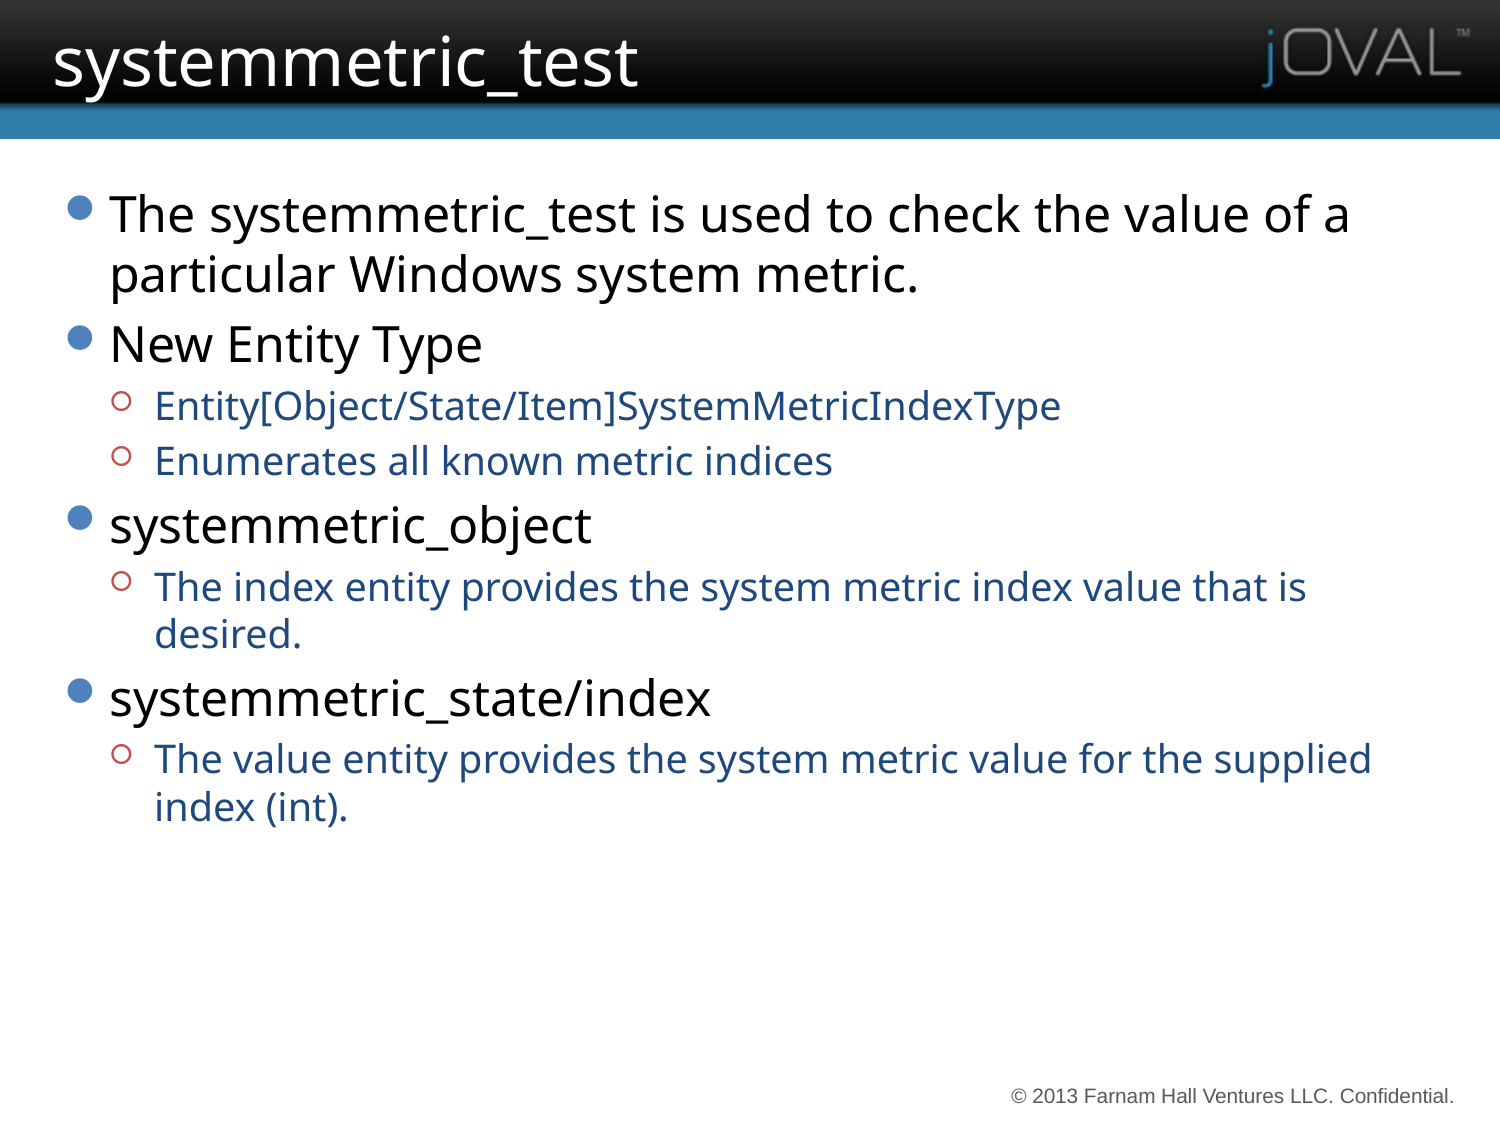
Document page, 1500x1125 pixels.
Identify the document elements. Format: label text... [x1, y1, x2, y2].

footer © 2013 Farnam Hall Ventures LLC. Confidential. [75, 1074, 1475, 1113]
picture [0, 0, 1500, 139]
list The systemmetric_test is used to check the value of a particular Windows system metric. New Entity Type Entity[Object/State/Item]SystemMetricIndexType Enumerates all known metric indices systemmetric_object The index entity provides the system metric index value that is desired. systemmetric_state/index The value entity provides the system metric value for the supplied index (int). [49, 175, 1445, 1026]
